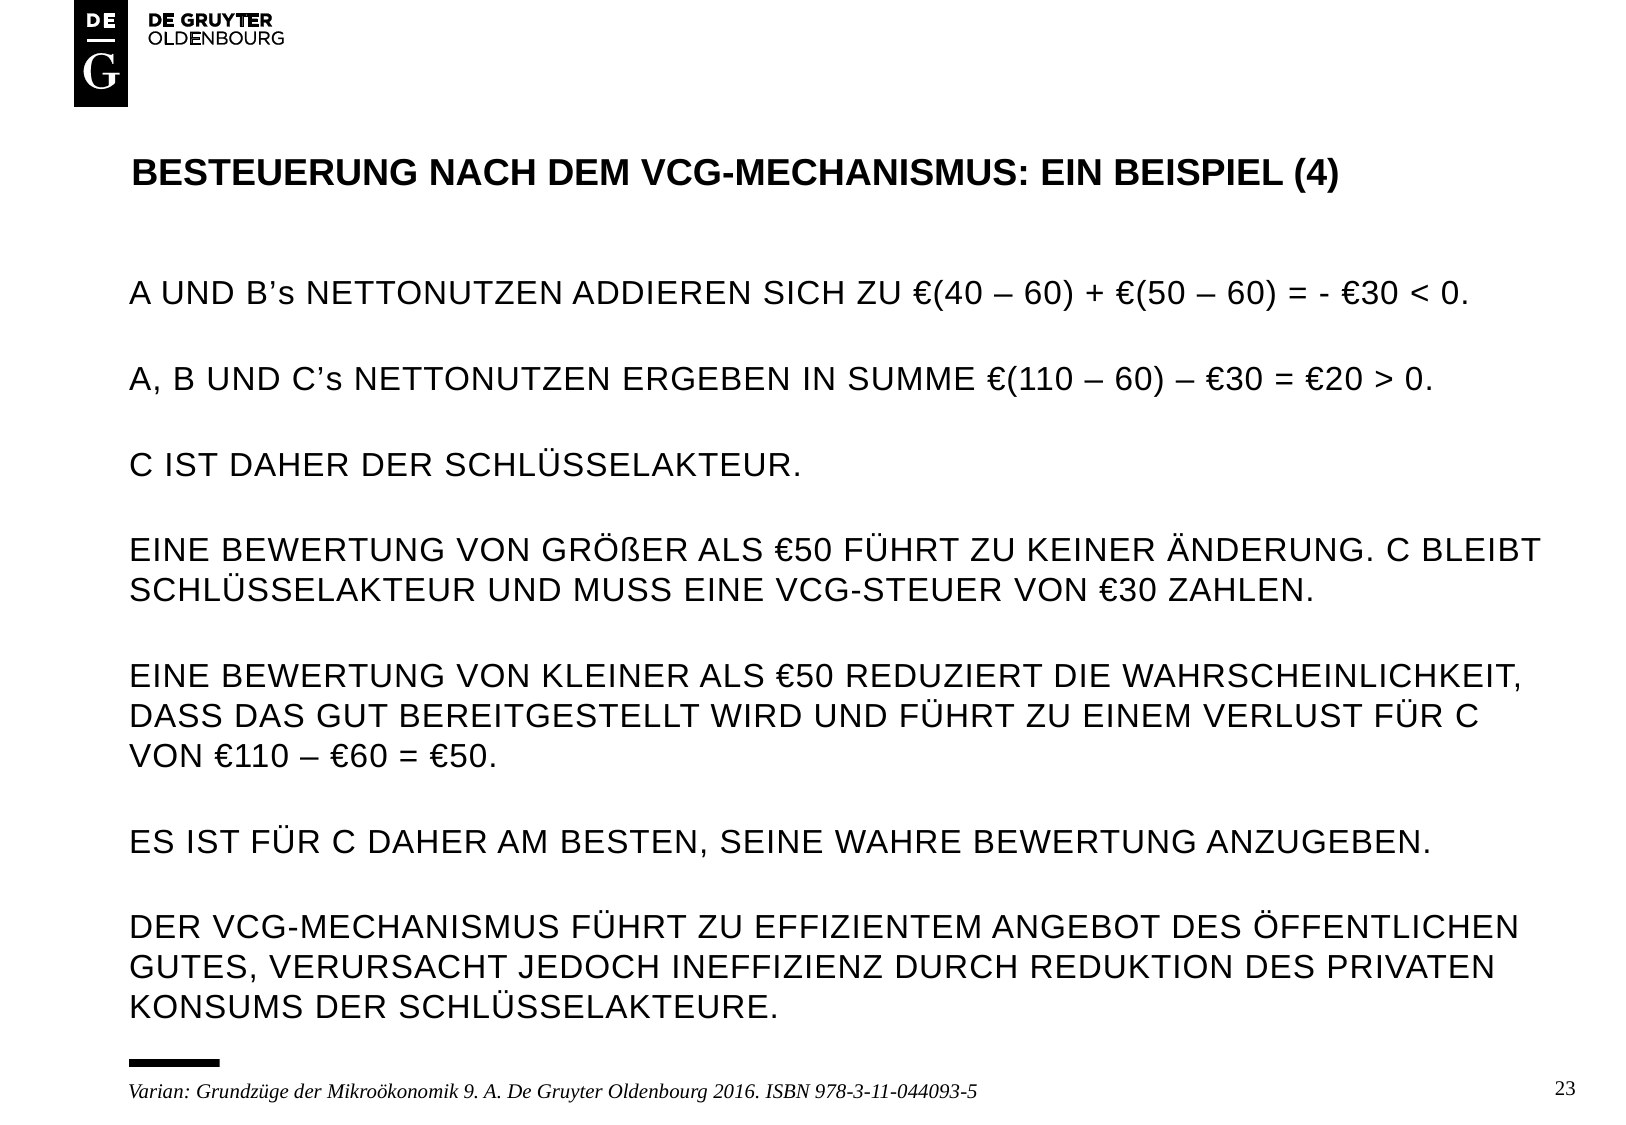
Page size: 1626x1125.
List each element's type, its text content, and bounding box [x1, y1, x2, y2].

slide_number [128, 1077, 1539, 1108]
list A und b’s nettonutzen addieren sich zu €(40 – 60) + €(50 – 60) = - €30 < 0. A, b und C’s NETTONUTZEN ERGEBEN IN SUMME €(110 – 60) – €30 = €20 > 0. C IST DAHER DER SCHLÜSSELAKTEUR. EINE BEWERTUNG VON GRÖßER ALS €50 FÜHRT ZU KEINER ÄNDERUNG. C BLEIBT SCHLÜSSELAKTEUR UND MUSS EINE VCG-STEUER VON €30 ZAHLEN. EINE BEWERTUNG VON KLEINER ALS €50 REDUZIERT DIE WAHRSCHEINLICHKEIT, DASS DAS GUT BEREITGESTELLT WIRD UND FÜHRT ZU EINEM VERLUST FÜR C VON €110 – €60 = €50. ES IST FÜR C DAHER AM BESTEN, SEINE WAHRE BEWERTUNG ANZUGEBEN. DER VCG-MECHANISMUS FÜHRT ZU EFFIZIENTEM ANGEBOT DES ÖFFENTLICHEN GUTES, VERURSACHT JEDOCH INEFFIZIENZ DURCH REDUKTION DES PRIVATEN KONSUMS DEr SCHLÜSSELAKTEURe. [129, 231, 1556, 1046]
slide_number 23 [1554, 1074, 1614, 1104]
title besteuerung nach dem VCG-Mechanismus: Ein beispiel (4) [131, 147, 1558, 203]
